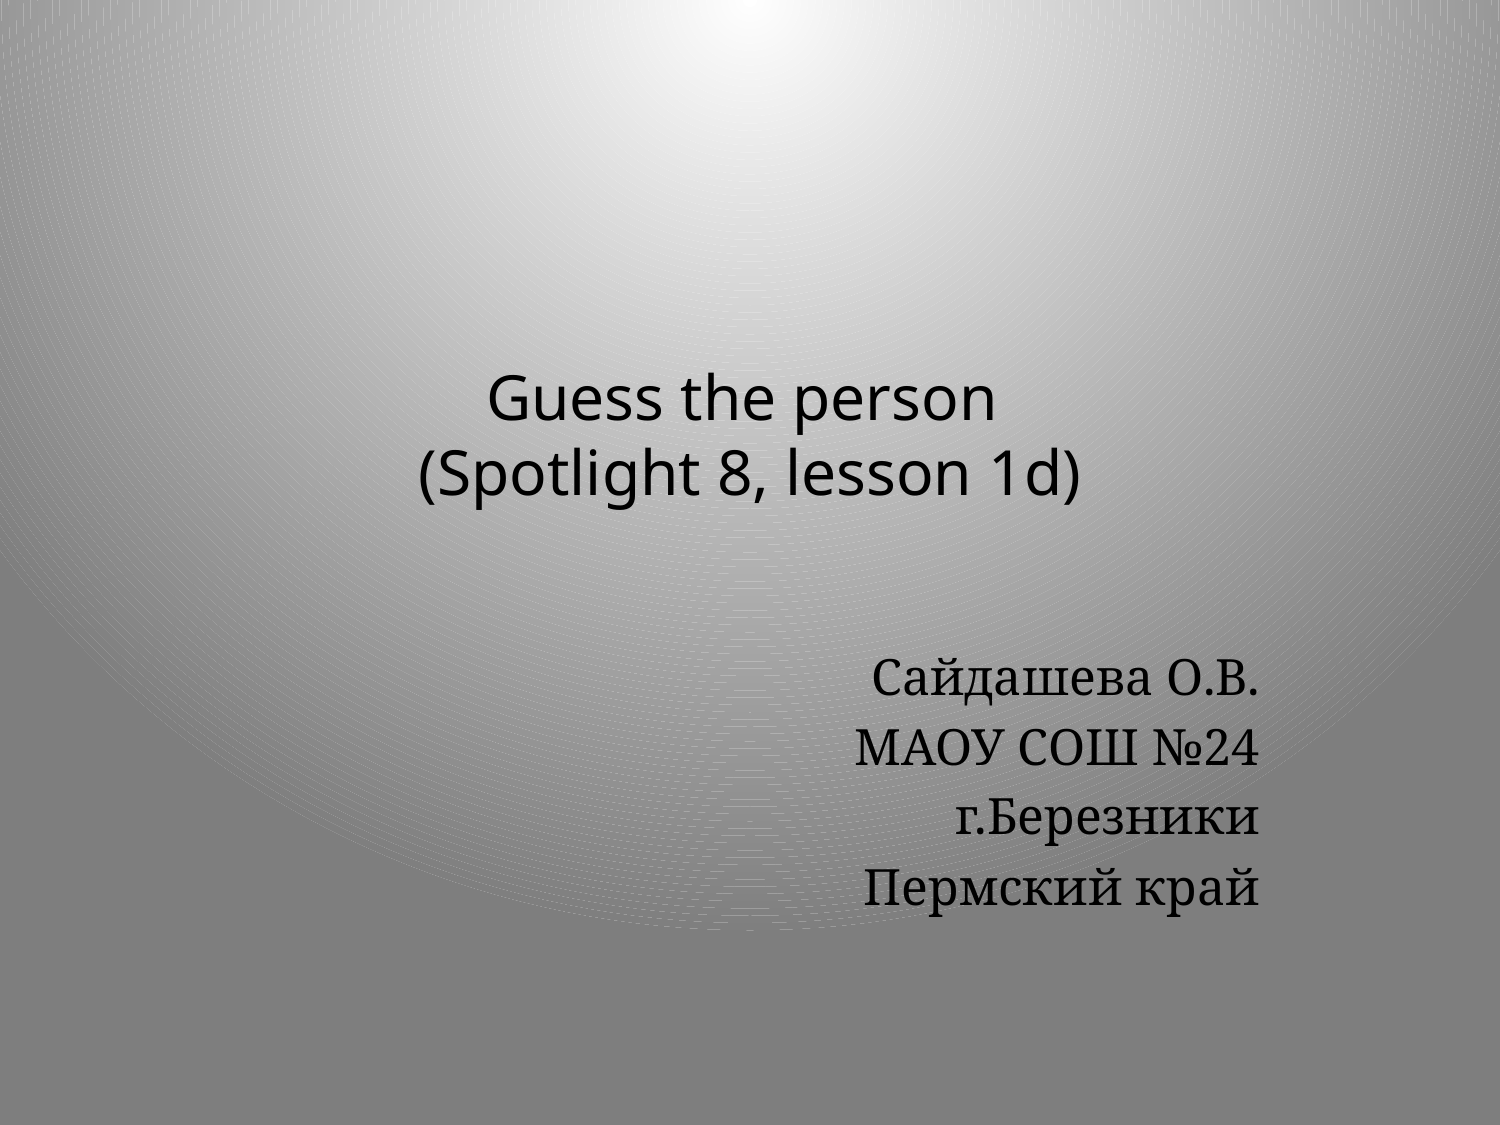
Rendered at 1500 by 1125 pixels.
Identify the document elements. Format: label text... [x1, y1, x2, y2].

title Guess the person (Spotlight 8, lesson 1d) [112, 349, 1388, 591]
subtitle Сайдашева О.В. МАОУ СОШ №24 г.Березники Пермский край [225, 637, 1275, 925]
